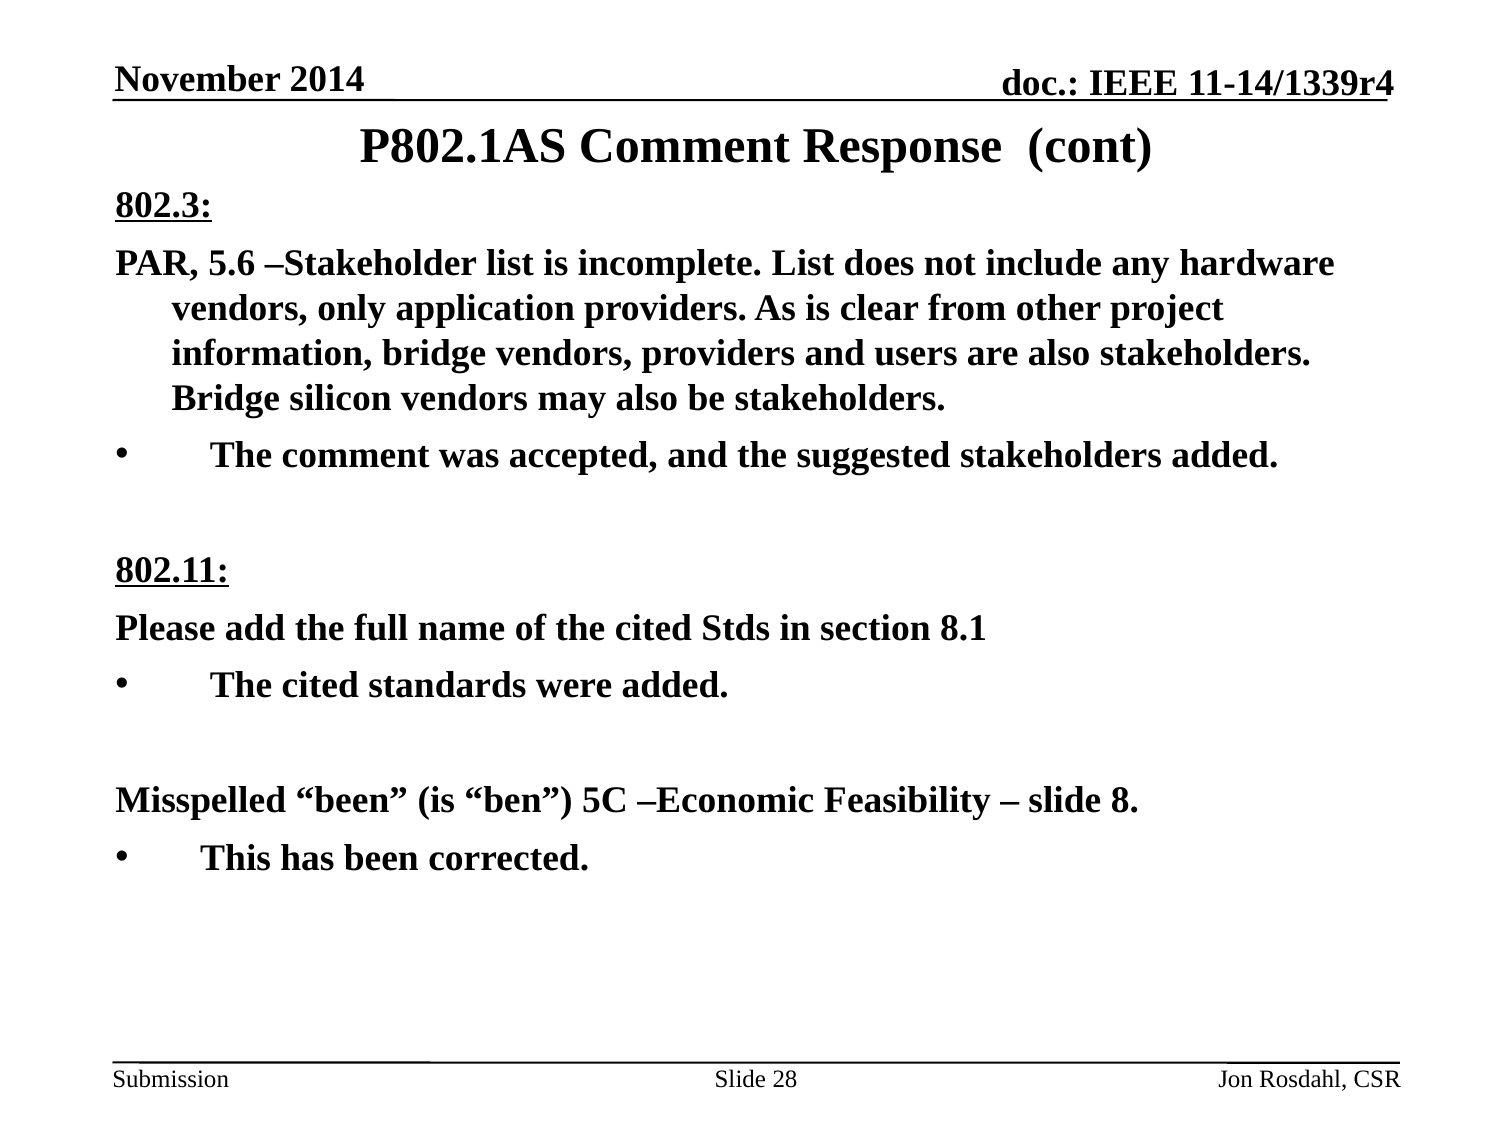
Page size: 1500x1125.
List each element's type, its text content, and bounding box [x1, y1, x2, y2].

slide_number Slide 28 [712, 1061, 800, 1123]
list 802.3: PAR, 5.6 –Stakeholder list is incomplete. List does not include any hardware vendors, only application providers. As is clear from other project information, bridge vendors, providers and users are also stakeholders. Bridge silicon vendors may also be stakeholders. The comment was accepted, and the suggested stakeholders added. 802.11: Please add the full name of the cited Stds in section 8.1 The cited standards were added. Misspelled “been” (is “ben”) 5C –Economic Feasibility – slide 8. This has been corrected. [100, 172, 1376, 1048]
title P802.1AS Comment Response (cont) [112, 112, 1388, 173]
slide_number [114, 54, 423, 100]
footer Jon Rosdahl, CSR [878, 1061, 1402, 1093]
